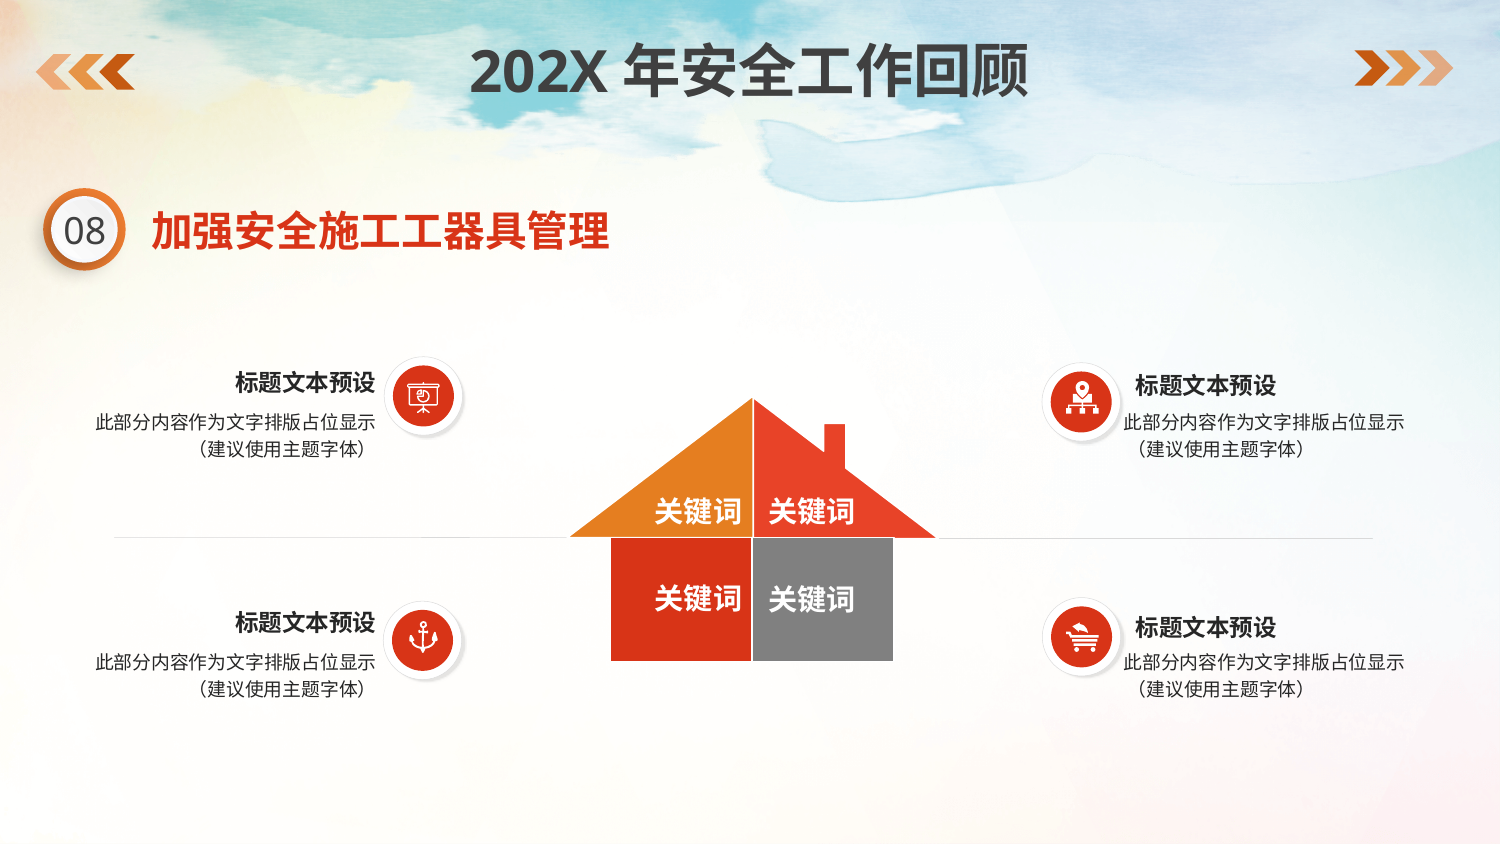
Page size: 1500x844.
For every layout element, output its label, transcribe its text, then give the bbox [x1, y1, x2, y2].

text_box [1041, 362, 1121, 442]
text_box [383, 601, 462, 680]
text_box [1354, 50, 1454, 86]
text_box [567, 395, 939, 662]
text_box 202X年安全工作回顾 [413, 30, 1087, 109]
text_box 标题文本预设 [51, 362, 377, 397]
text_box 标题文本预设 [1135, 365, 1461, 400]
text_box 标题文本预设 [51, 602, 377, 637]
picture [0, 0, 1500, 844]
text_box 此部分内容作为文字排版占位显示 （建议使用主题字体） [51, 406, 377, 475]
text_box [1042, 597, 1121, 677]
text_box 此部分内容作为文字排版占位显示 （建议使用主题字体） [51, 645, 377, 715]
text_box 此部分内容作为文字排版占位显示 （建议使用主题字体） [1123, 645, 1449, 715]
text_box 加强安全施工工器具管理 [136, 197, 626, 262]
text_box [35, 54, 135, 90]
text_box 标题文本预设 [1135, 606, 1461, 642]
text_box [34, 188, 135, 271]
text_box 此部分内容作为文字排版占位显示 （建议使用主题字体） [1123, 406, 1449, 475]
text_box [384, 356, 463, 436]
